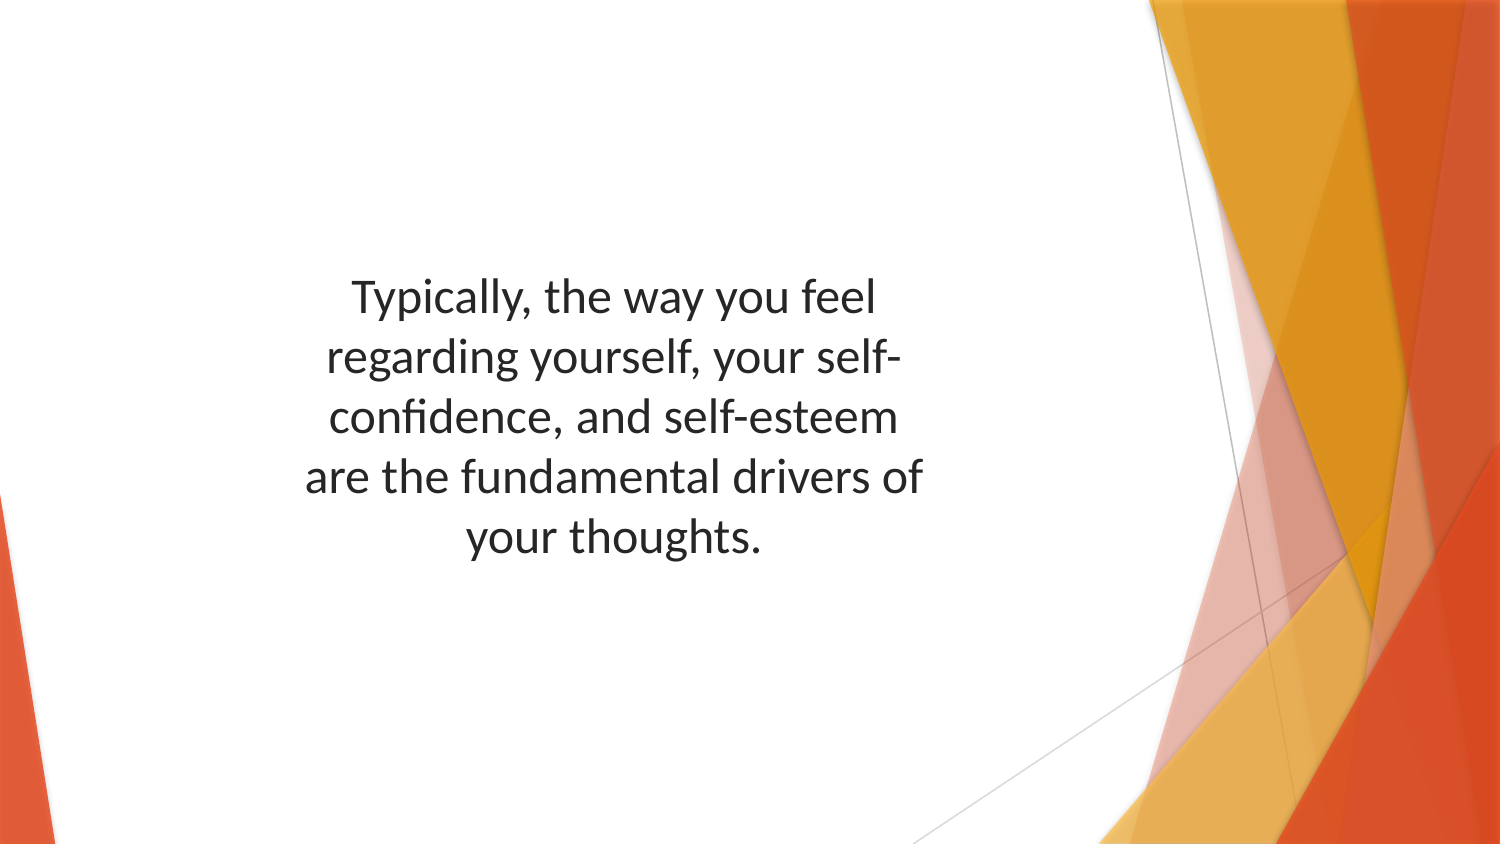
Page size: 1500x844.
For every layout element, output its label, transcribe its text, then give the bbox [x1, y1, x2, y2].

list Typically, the way you feel regarding yourself, your self-confidence, and self-esteem are the fundamental drivers of your thoughts. [277, 256, 951, 599]
